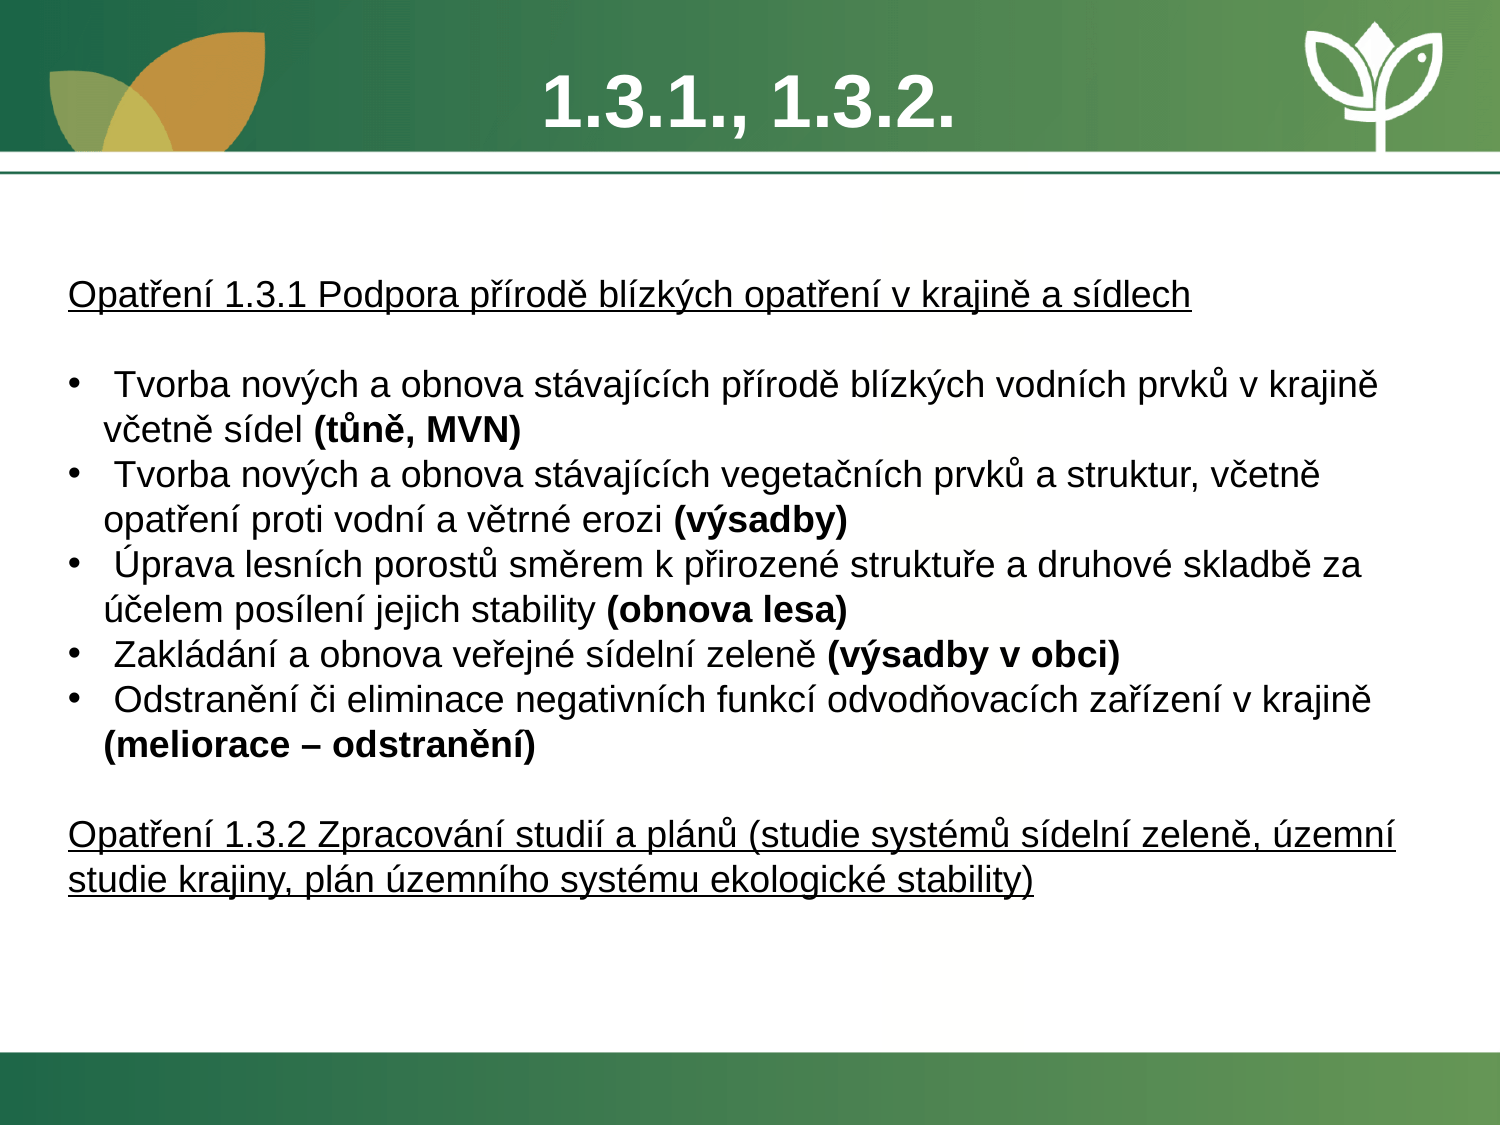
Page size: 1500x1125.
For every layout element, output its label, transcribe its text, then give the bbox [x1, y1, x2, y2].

picture [0, 0, 1500, 1125]
text_box Opatření 1.3.1 Podpora přírodě blízkých opatření v krajině a sídlech Tvorba nových a obnova stávajících přírodě blízkých vodních prvků v krajině včetně sídel (tůně, MVN) Tvorba nových a obnova stávajících vegetačních prvků a struktur, včetně opatření proti vodní a větrné erozi (výsadby) Úprava lesních porostů směrem k přirozené struktuře a druhové skladbě za účelem posílení jejich stability (obnova lesa) Zakládání a obnova veřejné sídelní zeleně (výsadby v obci) Odstranění či eliminace negativních funkcí odvodňovacích zařízení v krajině (meliorace – odstranění) Opatření 1.3.2 Zpracování studií a plánů (studie systémů sídelní zeleně, územní studie krajiny, plán územního systému ekologické stability) [53, 172, 1425, 908]
title 1.3.1., 1.3.2. [75, 45, 1425, 102]
